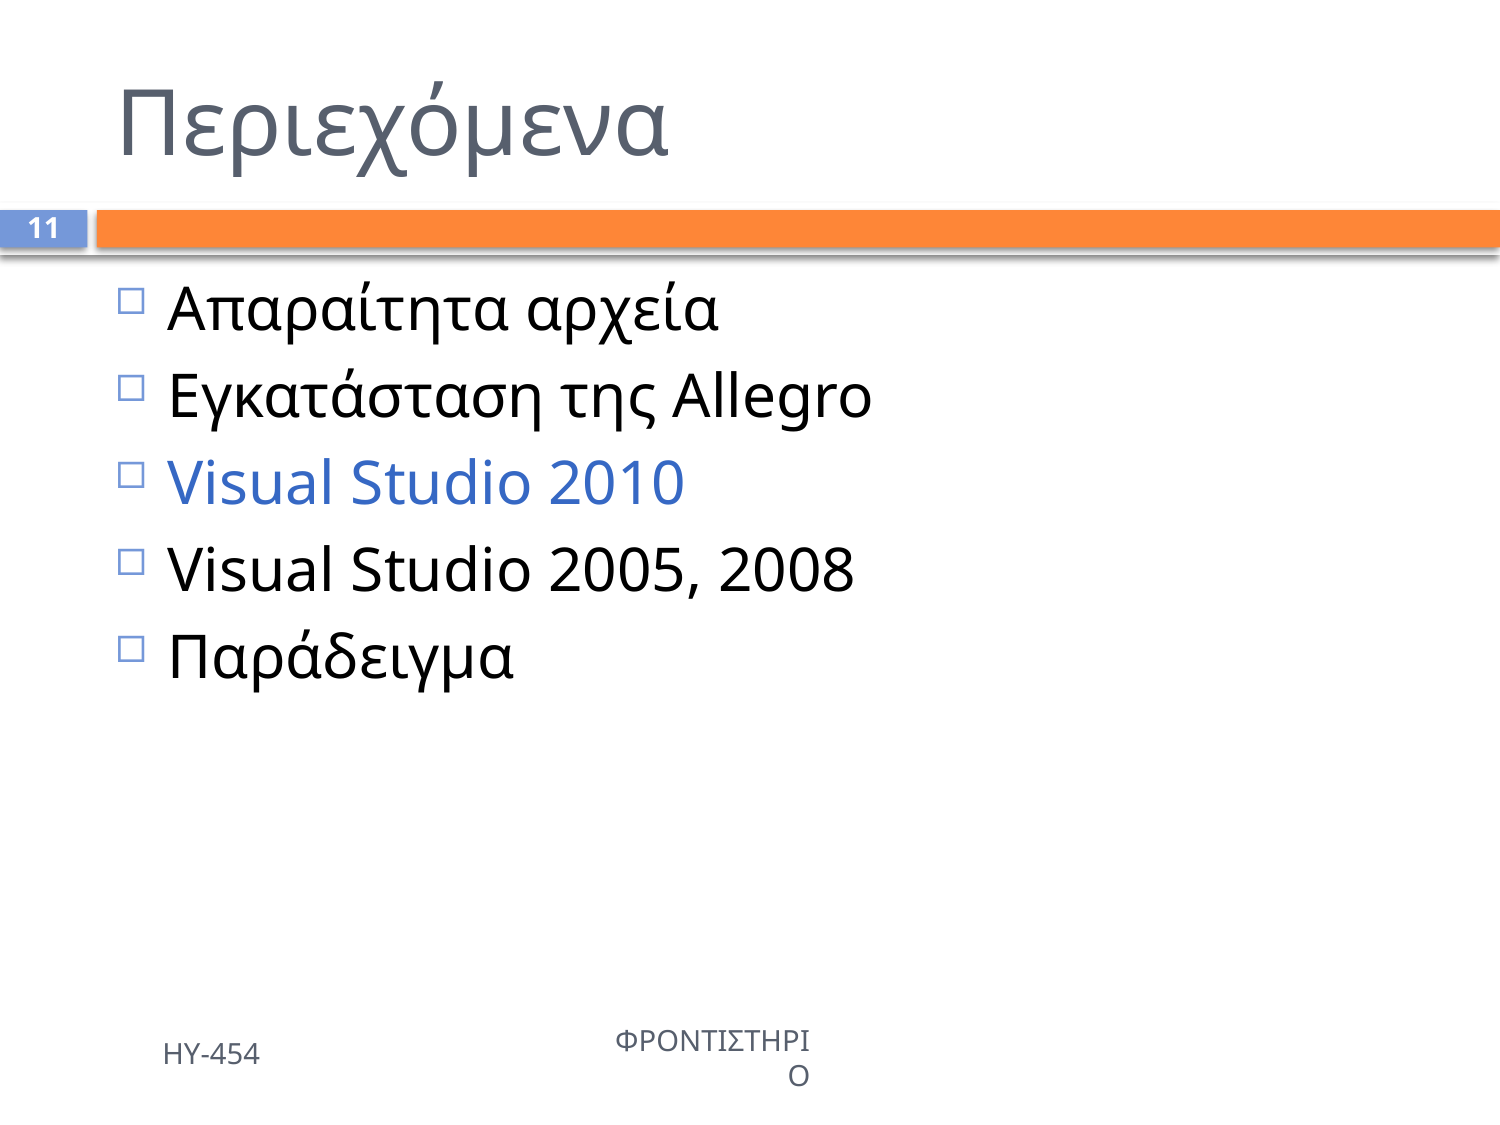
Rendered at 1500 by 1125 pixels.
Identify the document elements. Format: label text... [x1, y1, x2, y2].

slide_number 11 [0, 208, 88, 249]
list Απαραίτητα αρχεία Εγκατάσταση της Allegro Visual Studio 2010 Visual Studio 2005, 2008 Παράδειγμα [100, 262, 1438, 1000]
title Περιεχόμενα [100, 37, 1438, 200]
footer ΗΥ-454 [99, 1024, 275, 1085]
